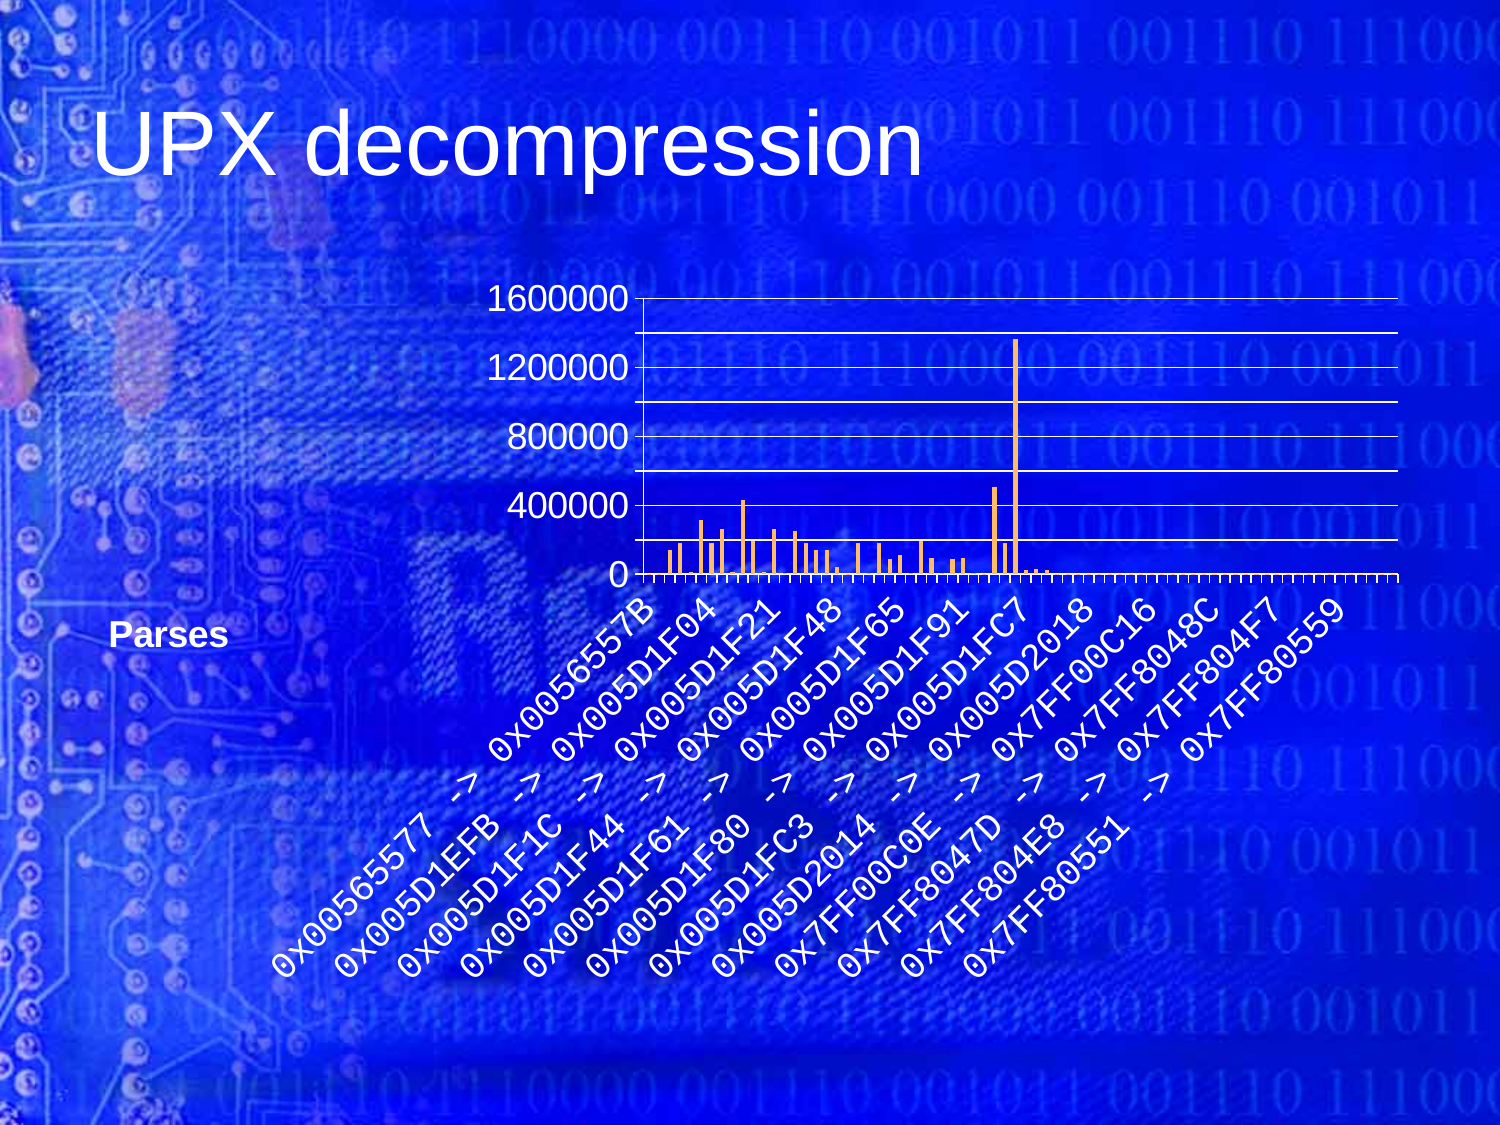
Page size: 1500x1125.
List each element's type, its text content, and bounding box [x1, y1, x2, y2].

title UPX decompression [74, 44, 1426, 233]
picture [0, 0, 1500, 1125]
chart [74, 262, 1426, 1006]
